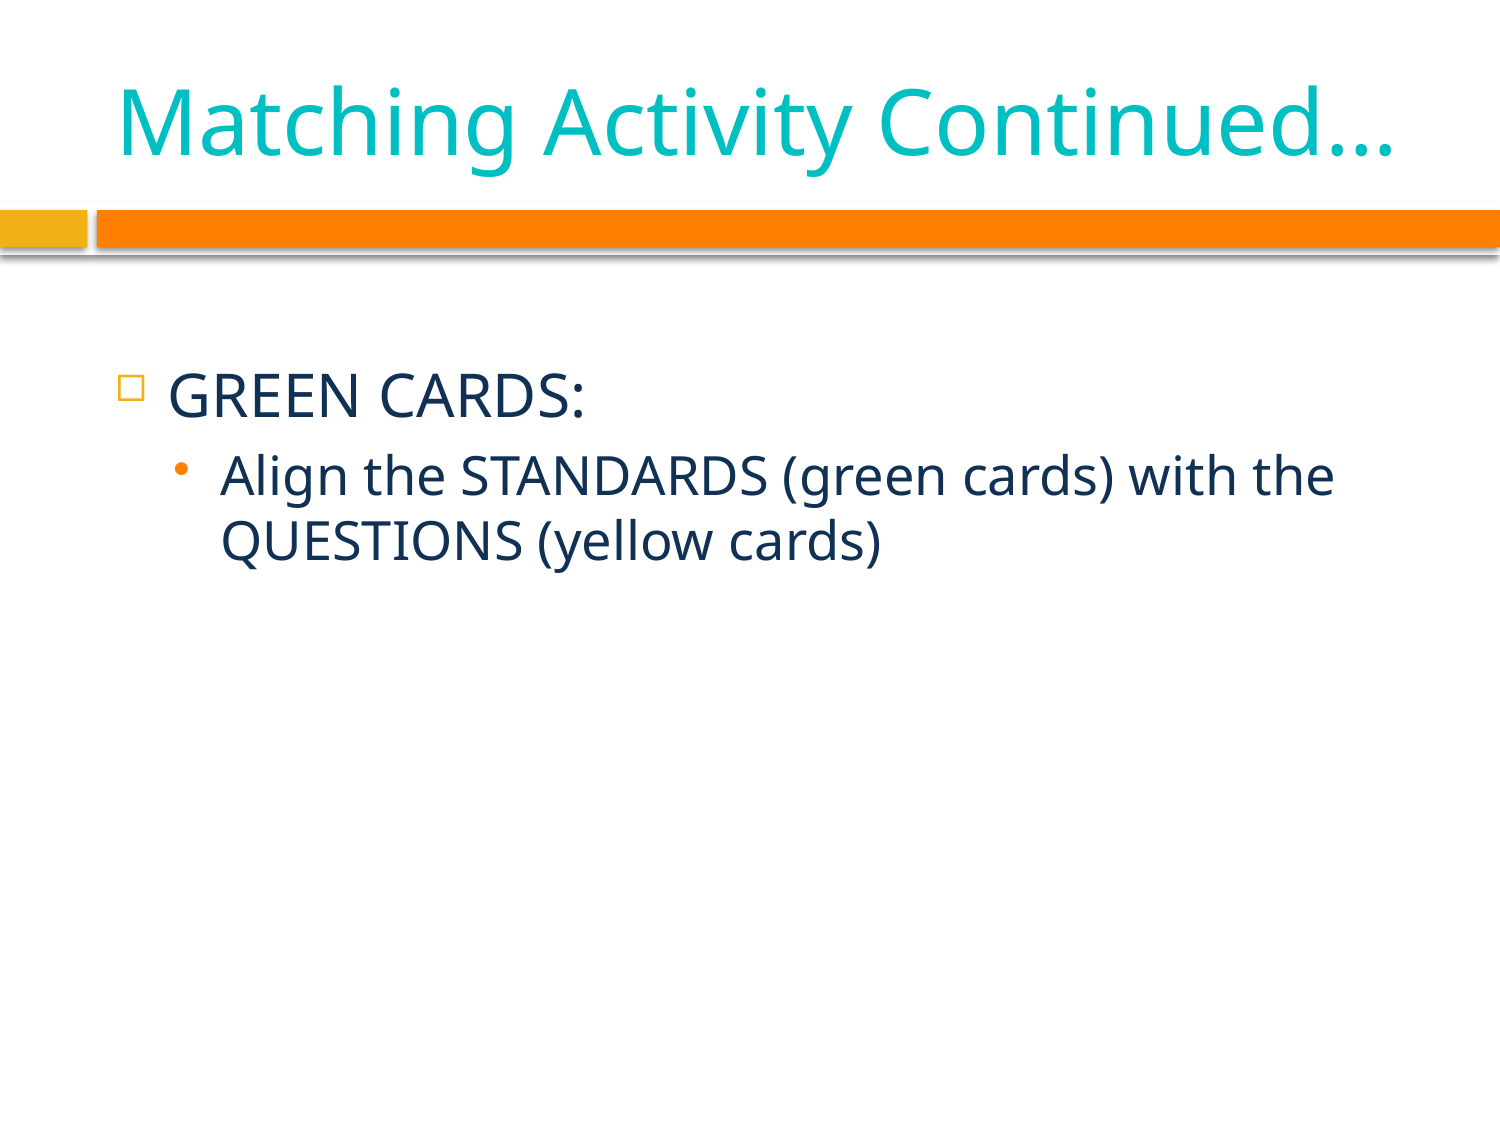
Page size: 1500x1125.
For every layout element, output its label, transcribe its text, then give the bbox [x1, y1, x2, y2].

title Matching Activity Continued… [100, 37, 1438, 200]
list GREEN CARDS: Align the STANDARDS (green cards) with the QUESTIONS (yellow cards) [100, 262, 1438, 1000]
